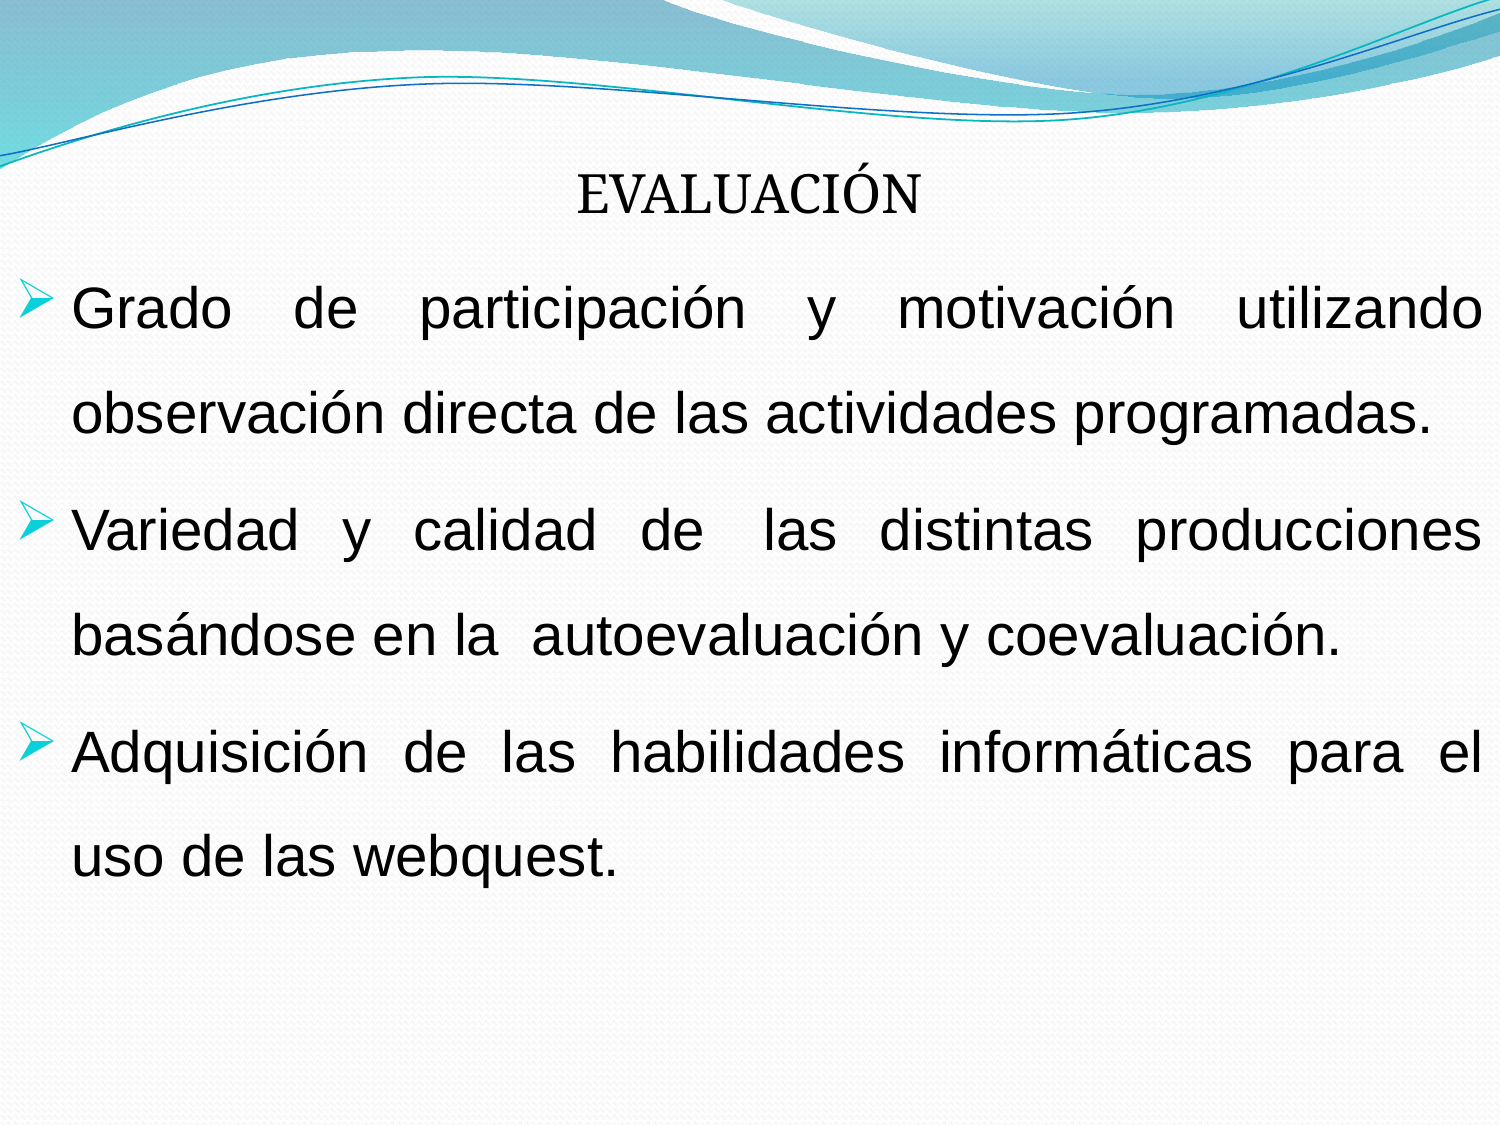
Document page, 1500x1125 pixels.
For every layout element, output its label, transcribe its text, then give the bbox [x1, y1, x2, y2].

list EVALUACIÓN Grado de participación y motivación utilizando observación directa de las actividades programadas. Variedad y calidad de las distintas producciones basándose en la autoevaluación y coevaluación. Adquisición de las habilidades informáticas para el uso de las webquest. [0, 0, 1500, 1125]
